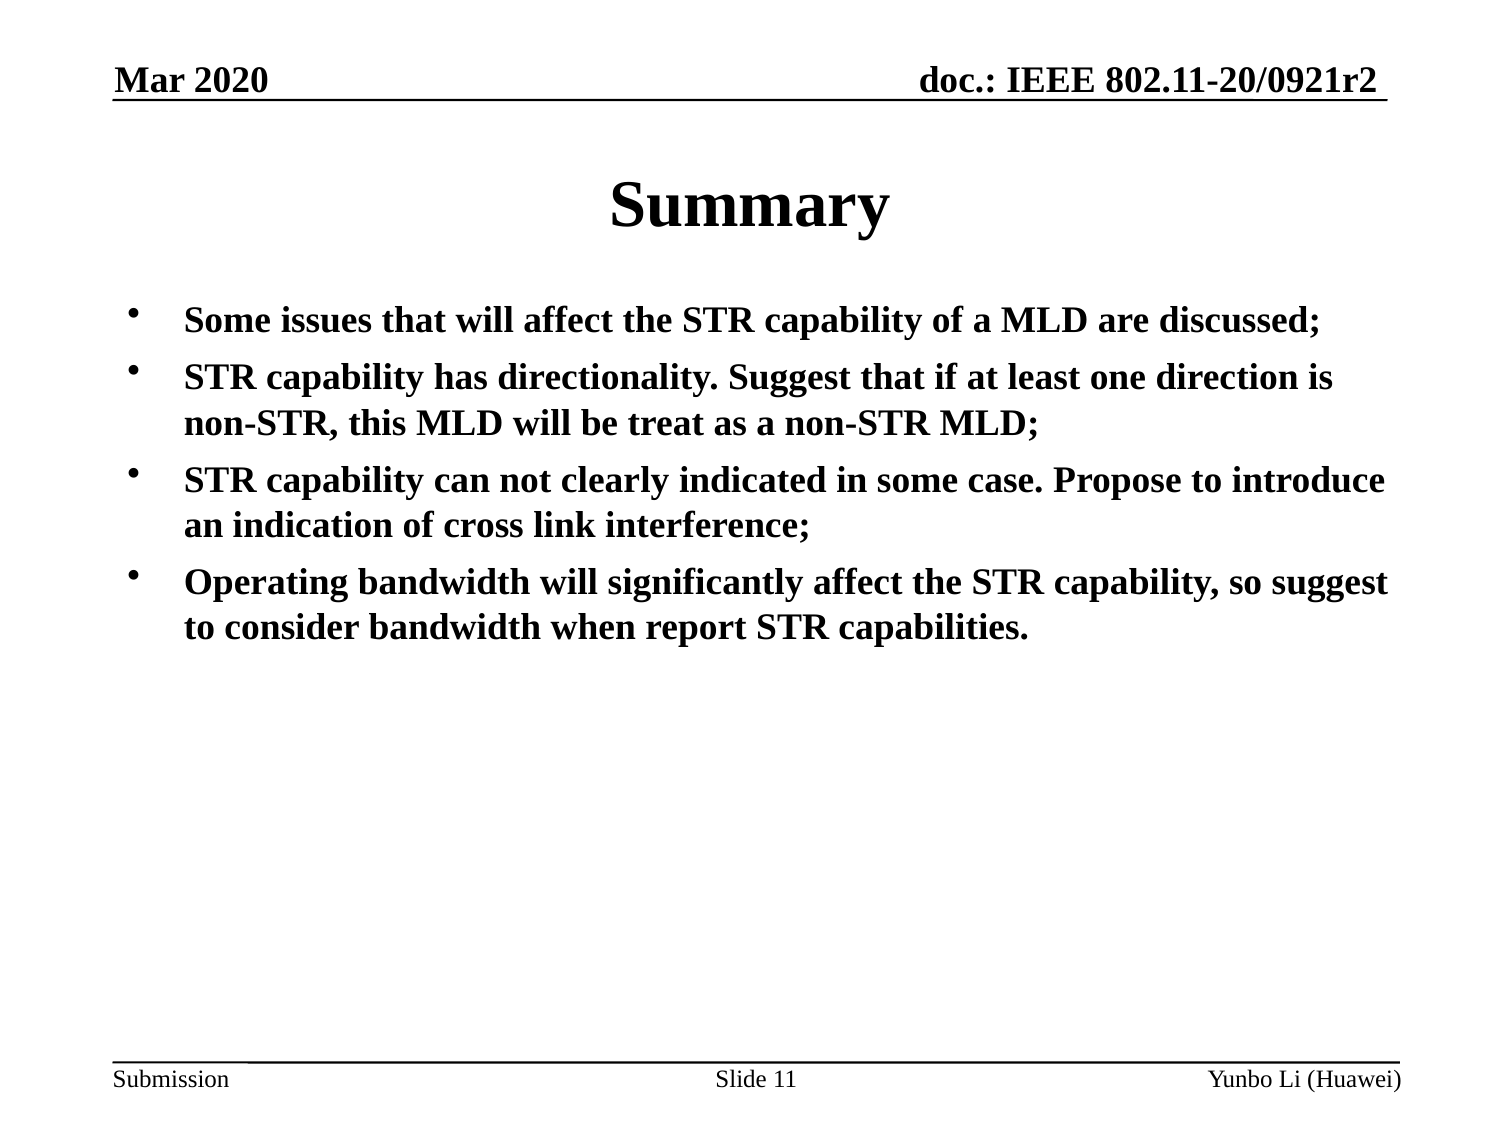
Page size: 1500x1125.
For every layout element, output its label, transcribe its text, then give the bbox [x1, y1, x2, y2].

footer Yunbo Li (Huawei) [1204, 1061, 1402, 1093]
list Some issues that will affect the STR capability of a MLD are discussed; STR capability has directionality. Suggest that if at least one direction is non-STR, this MLD will be treat as a non-STR MLD; STR capability can not clearly indicated in some case. Propose to introduce an indication of cross link interference; Operating bandwidth will significantly affect the STR capability, so suggest to consider bandwidth when report STR capabilities. [112, 287, 1425, 1024]
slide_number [114, 54, 271, 101]
title Summary [112, 112, 1388, 288]
slide_number Slide 11 [712, 1061, 800, 1093]
